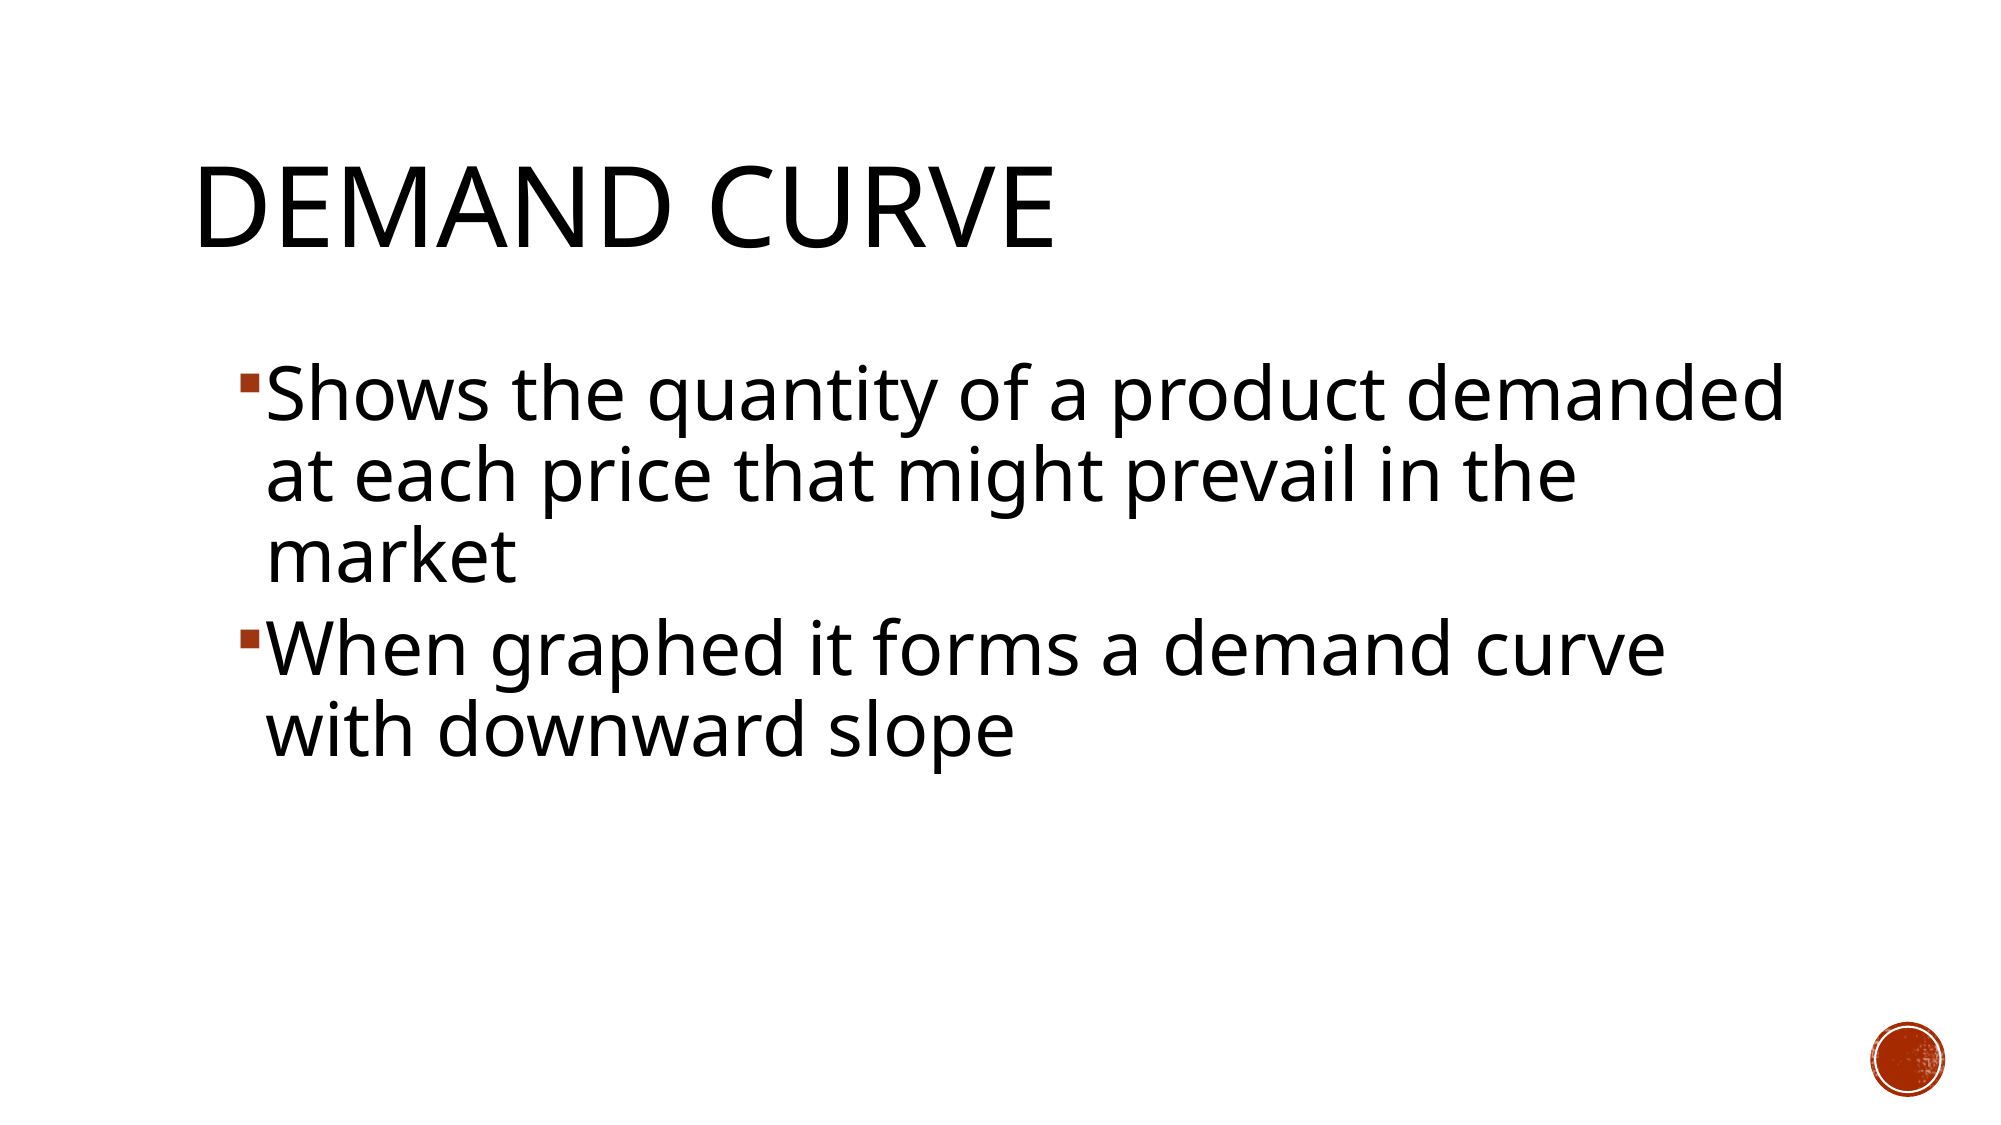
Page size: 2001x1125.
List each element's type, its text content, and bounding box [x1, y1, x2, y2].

title Demand Curve [175, 79, 1826, 344]
list Shows the quantity of a product demanded at each price that might prevail in the market When graphed it forms a demand curve with downward slope [175, 348, 1826, 1013]
